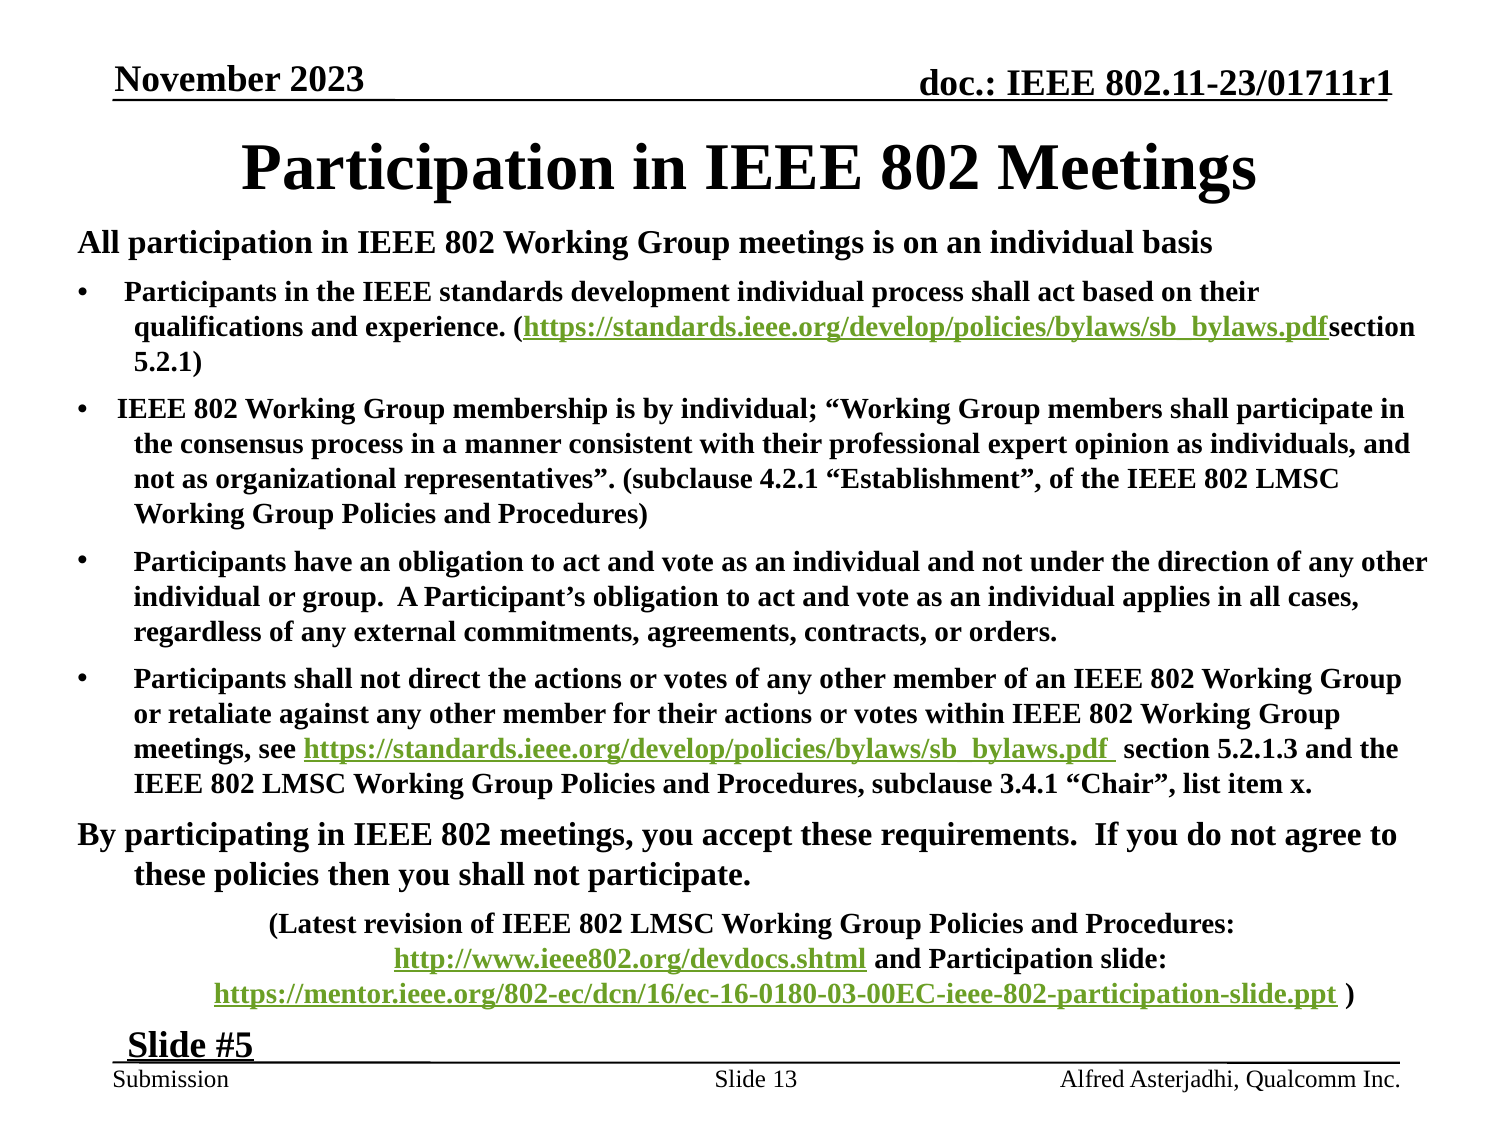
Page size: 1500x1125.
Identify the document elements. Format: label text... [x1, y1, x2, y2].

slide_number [114, 54, 493, 100]
footer Alfred Asterjadhi, Qualcomm Inc. [878, 1061, 1402, 1093]
list All participation in IEEE 802 Working Group meetings is on an individual basis • Participants in the IEEE standards development individual process shall act based on their qualifications and experience. (https://standards.ieee.org/develop/policies/bylaws/sb_bylaws.pdfsection 5.2.1) • IEEE 802 Working Group membership is by individual; “Working Group members shall participate in the consensus process in a manner consistent with their professional expert opinion as individuals, and not as organizational representatives”. (subclause 4.2.1 “Establishment”, of the IEEE 802 LMSC Working Group Policies and Procedures) Participants have an obligation to act and vote as an individual and not under the direction of any other individual or group. A Participant’s obligation to act and vote as an individual applies in all cases, regardless of any external commitments, agreements, contracts, or orders. Participants shall not direct the actions or votes of any other member of an IEEE 802 Working Group or retaliate against any other member for their actions or votes within IEEE 802 Working Group meetings, see https://standards.ieee.org/develop/policies/bylaws/sb_bylaws.pdf section 5.2.1.3 and the IEEE 802 LMSC Working Group Policies and Procedures, subclause 3.4.1 “Chair”, list item x. By participating in IEEE 802 meetings, you accept these requirements. If you do not agree to these policies then you shall not participate. (Latest revision of IEEE 802 LMSC Working Group Policies and Procedures: http://www.ieee802.org/devdocs.shtml and Participation slide: https://mentor.ieee.org/802-ec/dcn/16/ec-16-0180-03-00EC-ieee-802-participation-slide.ppt ) [62, 212, 1451, 1001]
text_box Slide #5 [112, 1012, 269, 1073]
title Participation in IEEE 802 Meetings [112, 112, 1388, 212]
slide_number Slide 13 [712, 1061, 800, 1123]
